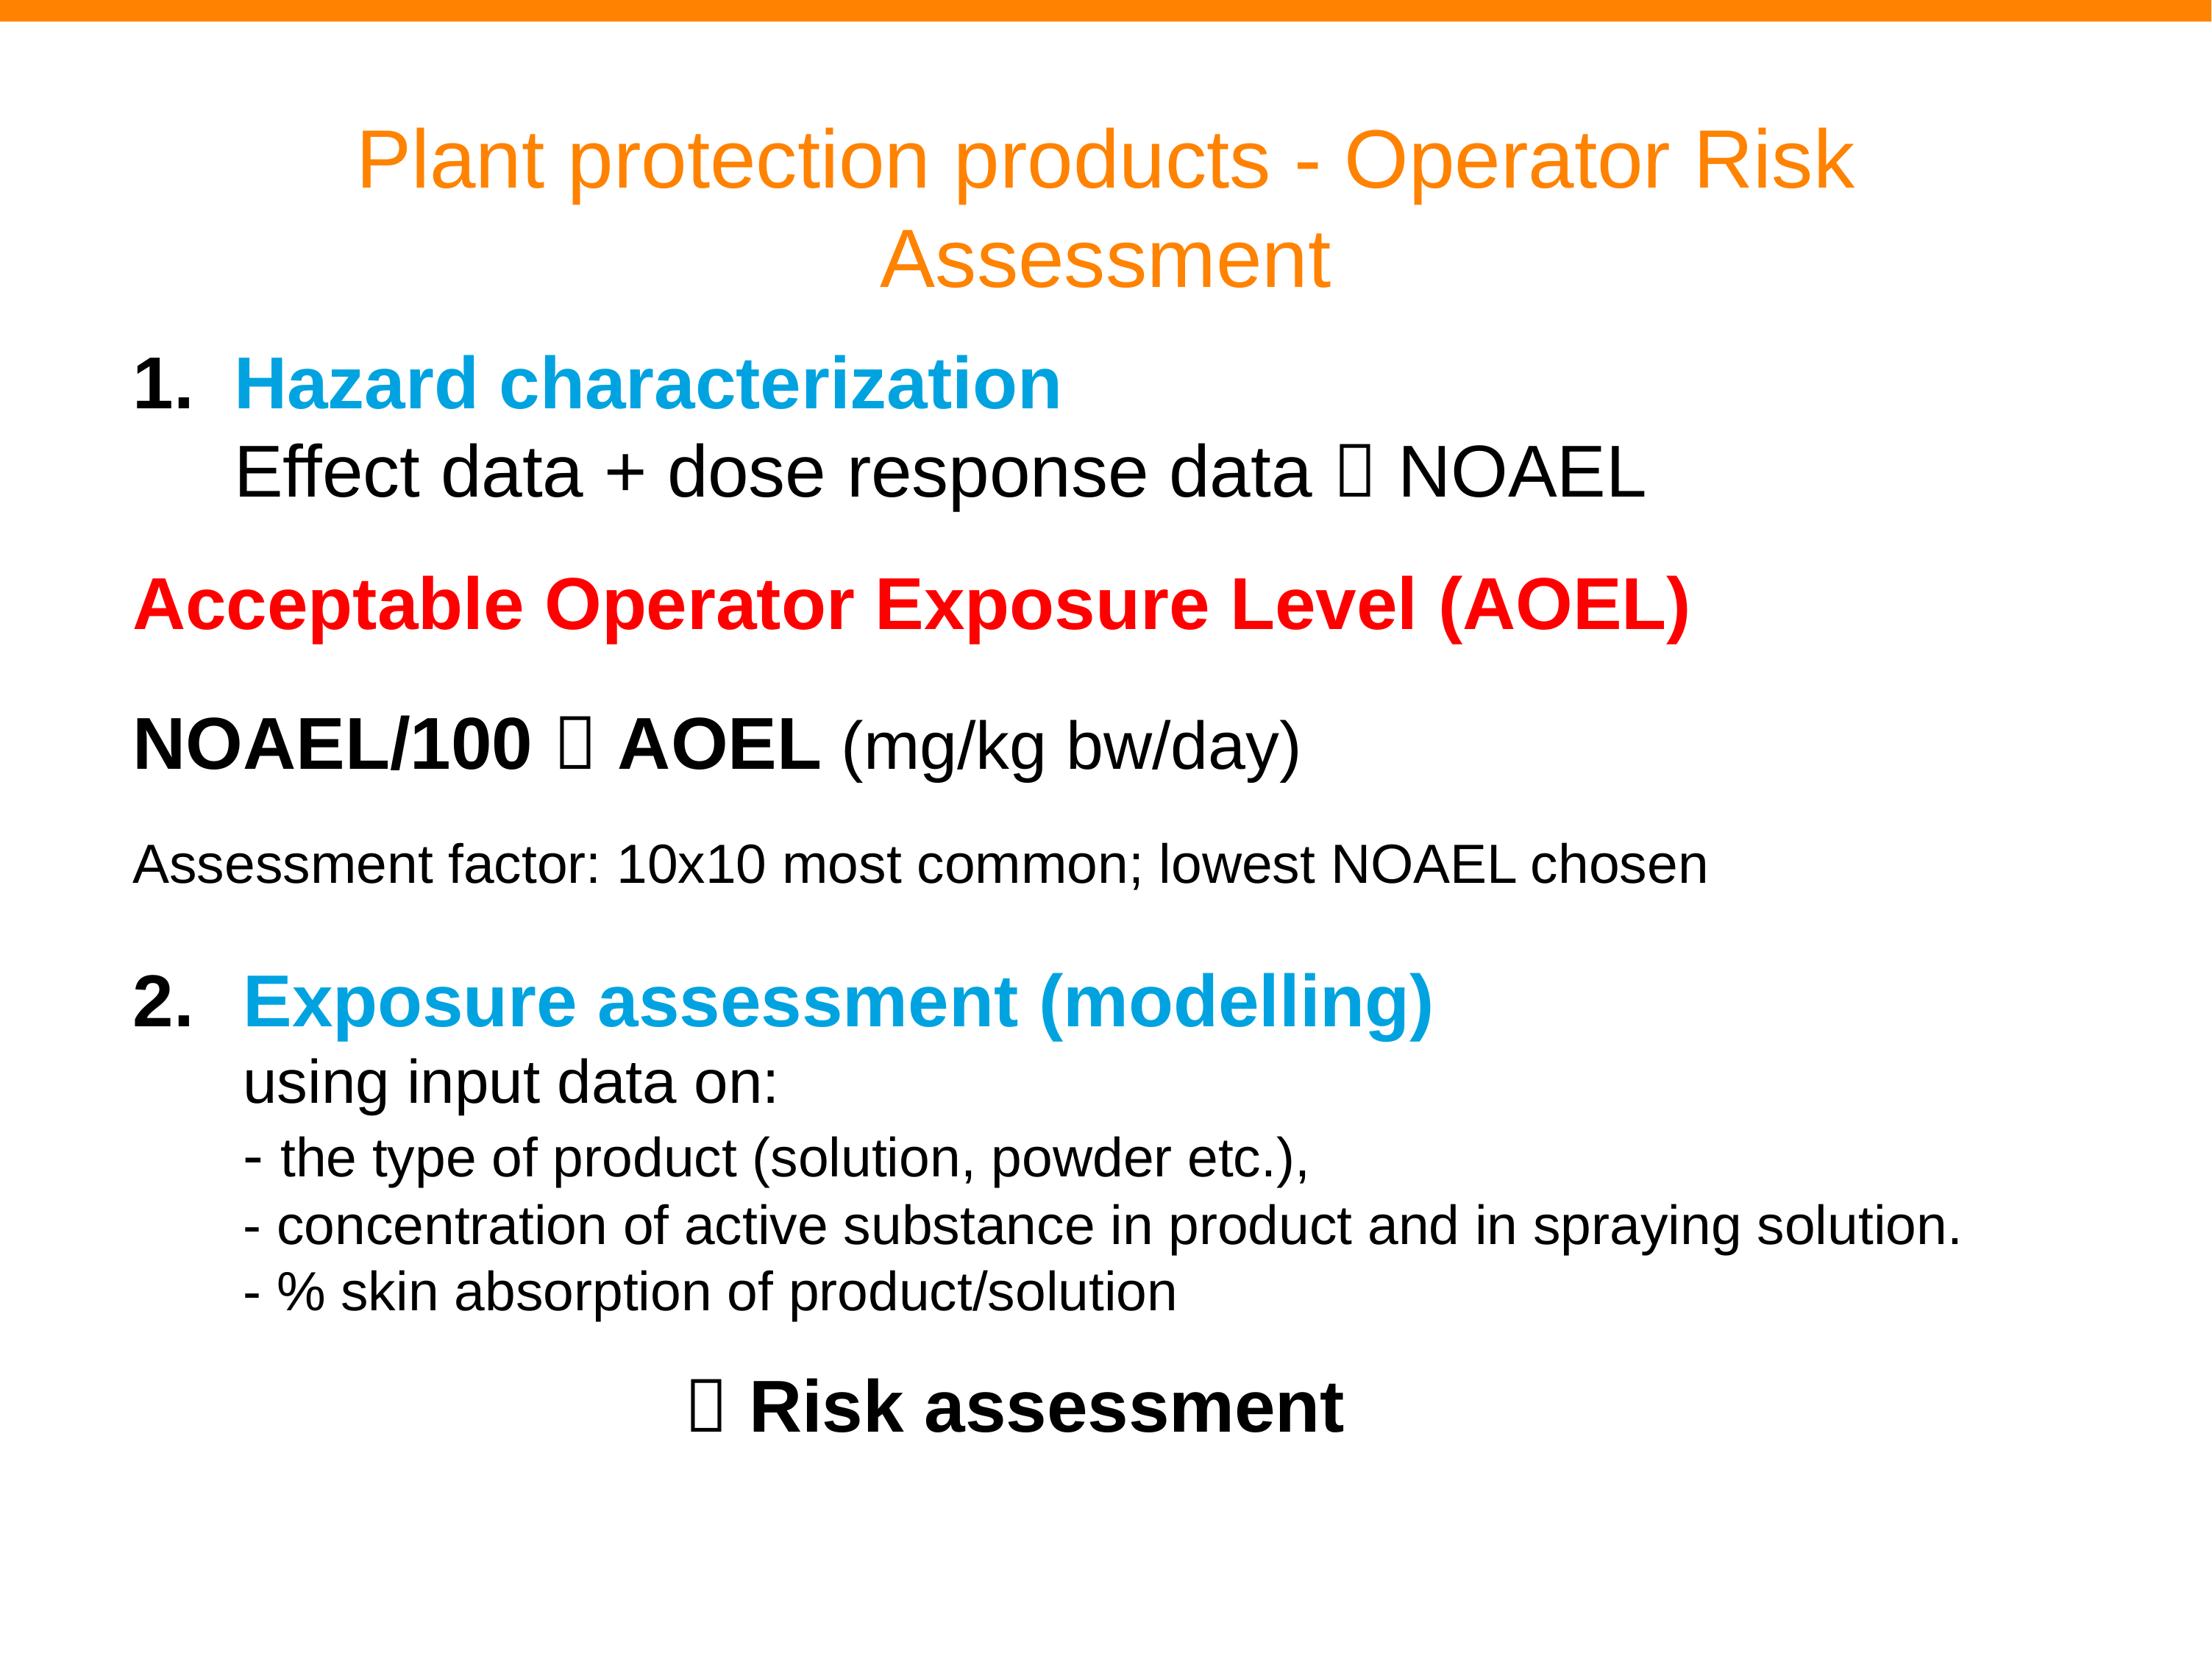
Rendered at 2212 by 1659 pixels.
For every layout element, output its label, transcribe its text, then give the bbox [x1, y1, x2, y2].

list Hazard characterization Effect data + dose response data  NOAEL Acceptable Operator Exposure Level (AOEL) NOAEL/100  AOEL (mg/kg bw/day) Assessment factor: 10x10 most common; lowest NOAEL chosen Exposure assessment (modelling) using input data on: - the type of product (solution, powder etc.), - concentration of active substance in product and in spraying solution. - % skin absorption of product/solution  Risk assessment [110, 324, 2101, 1482]
title Plant protection products - Operator Risk Assessment [110, 66, 2101, 324]
